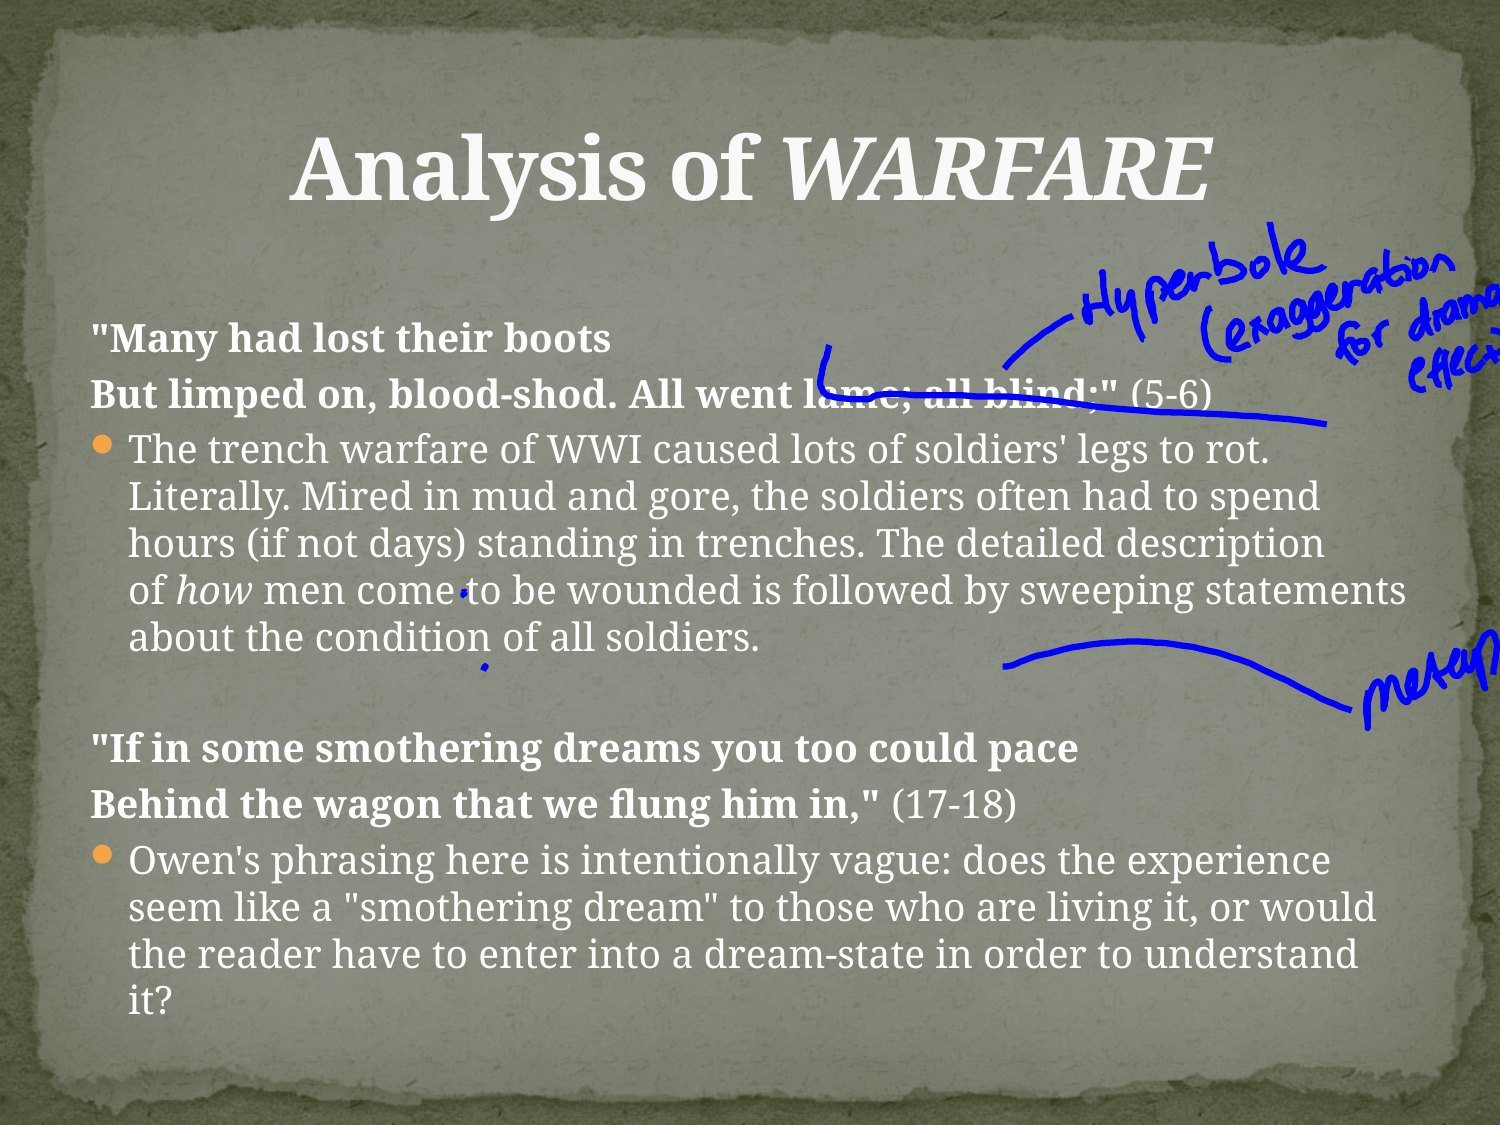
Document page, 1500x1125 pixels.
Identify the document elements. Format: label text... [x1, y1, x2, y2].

list "Many had lost their boots But limped on, blood-shod. All went lame; all blind;" (5-6) The trench warfare of WWI caused lots of soldiers' legs to rot. Literally. Mired in mud and gore, the soldiers often had to spend hours (if not days) standing in trenches. The detailed description of how men come to be wounded is followed by sweeping statements about the condition of all soldiers. "If in some smothering dreams you too could pace Behind the wagon that we flung him in," (17-18) Owen's phrasing here is intentionally vague: does the experience seem like a "smothering dream" to those who are living it, or would the reader have to enter into a dream-state in order to understand it? [74, 249, 1426, 1036]
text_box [463, 221, 1500, 729]
title Analysis of WARFARE [74, 24, 1425, 225]
